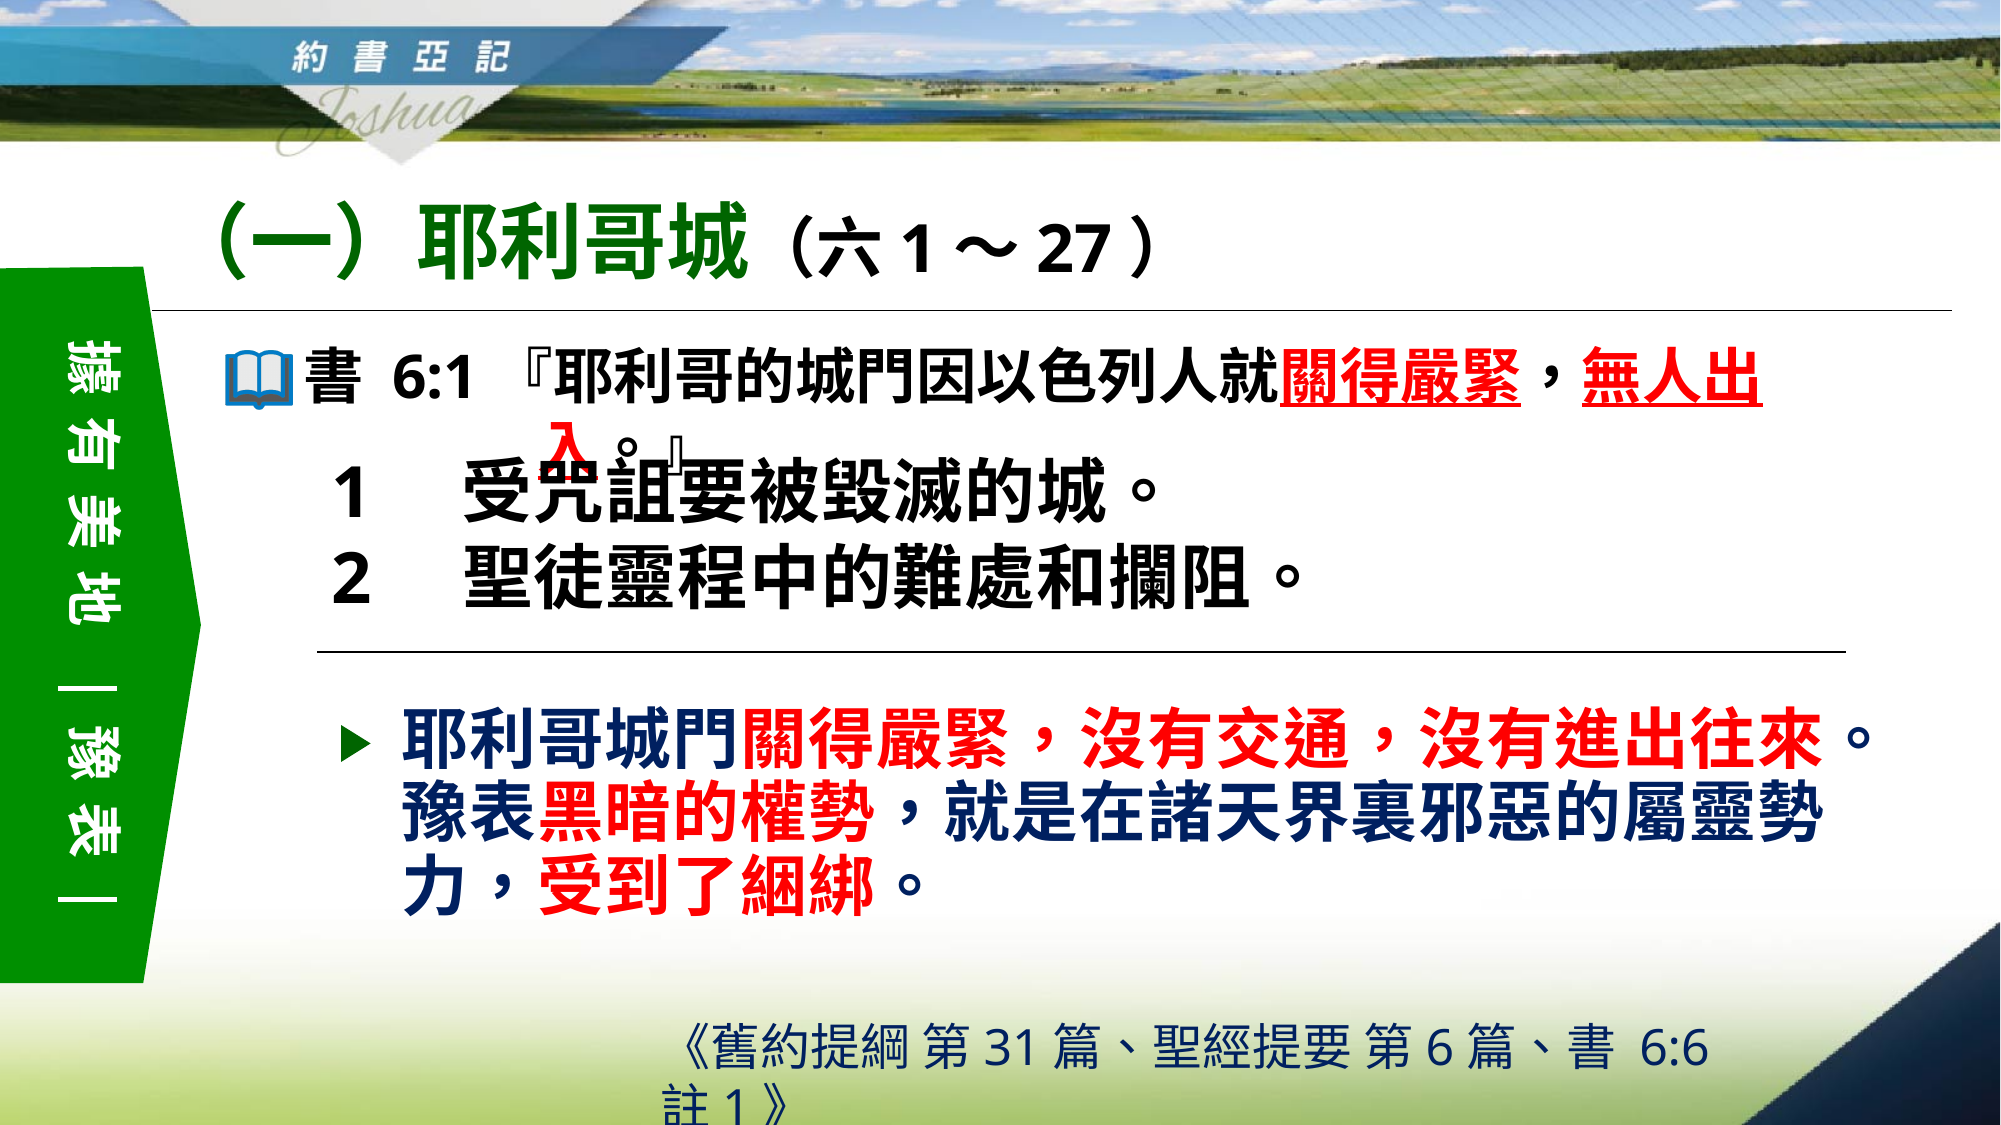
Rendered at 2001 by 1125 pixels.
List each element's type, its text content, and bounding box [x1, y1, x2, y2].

text_box [340, 723, 373, 764]
text_box 書 6:1『耶利哥的城門因以色列人就關得嚴緊，無人出入。』 [288, 330, 1927, 491]
text_box 1 受咒詛要被毀滅的城。 2 聖徒靈程中的難處和攔阻。 [317, 451, 1883, 625]
text_box 《舊約提綱 第31篇、聖經提要 第6篇、書 6:6註1》 [645, 1008, 1772, 1125]
text_box （一）耶利哥城（六1～27） [152, 181, 1398, 297]
picture [0, 0, 2001, 1125]
text_box 耶利哥城門關得嚴緊，沒有交通，沒有進出往來。豫表黑暗的權勢，就是在諸天界裏邪惡的屬靈勢力，受到了綑綁。 [386, 696, 1864, 931]
text_box 據有美地 豫表 [38, 324, 137, 933]
text_box [0, 265, 202, 985]
